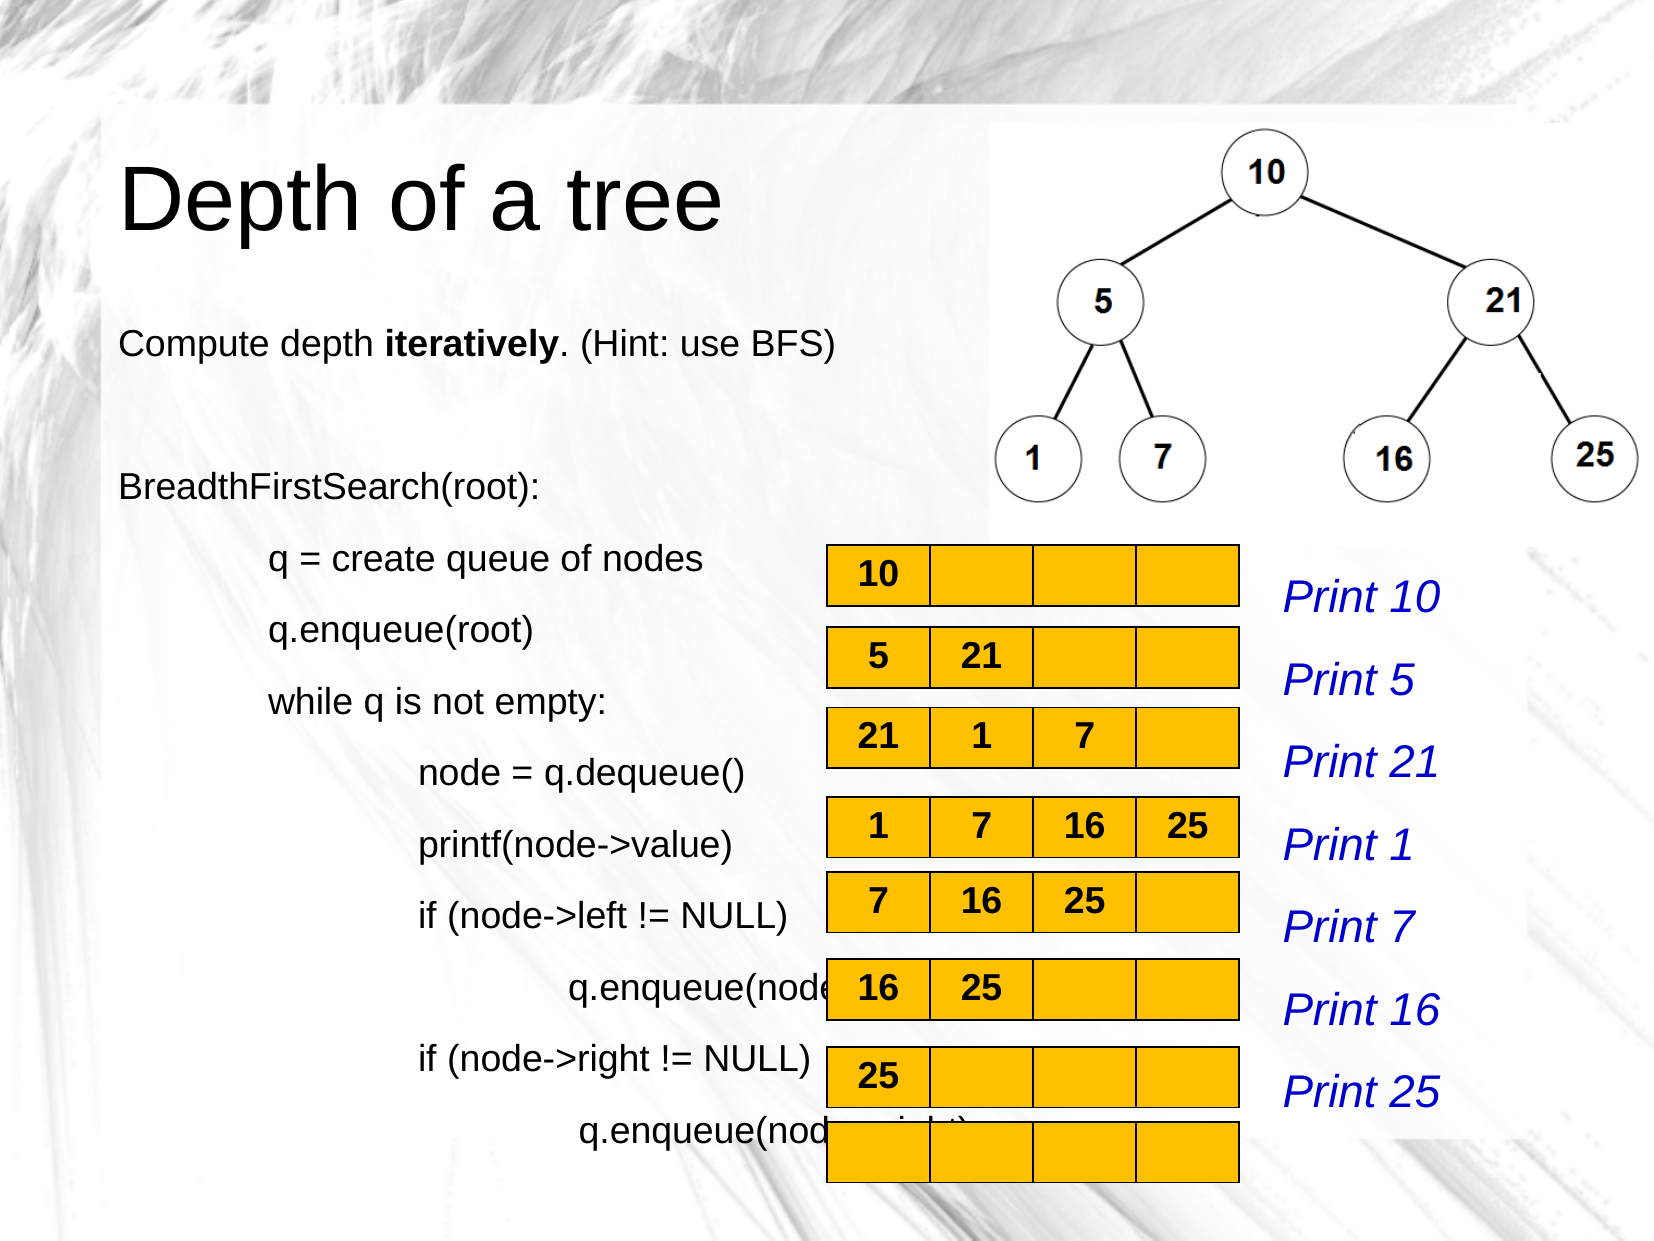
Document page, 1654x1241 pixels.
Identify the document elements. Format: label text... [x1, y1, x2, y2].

table_header [931, 546, 1032, 605]
table_header [828, 1123, 929, 1182]
table_header [931, 1048, 1032, 1107]
table_header 21 [931, 628, 1032, 687]
table_header 21 [828, 708, 929, 767]
table_header [1137, 960, 1238, 1019]
table_header 7 [931, 798, 1032, 857]
table_header 5 [828, 628, 929, 687]
list Compute depth iteratively. (Hint: use BFS) BreadthFirstSearch(root): q = create queue of nodes q.enqueue(root) while q is not empty: node = q.dequeue() printf(node->value) if (node->left != NULL) q.enqueue(node->left) if (node->right != NULL) q.enqueue(node->right) [118, 319, 1267, 1109]
table_header 16 [931, 873, 1032, 932]
table_header [1034, 1048, 1135, 1107]
text_box Print 10 Print 5 Print 21 Print 1 Print 7 Print 16 Print 25 [1267, 532, 1654, 1124]
table_header 16 [1034, 798, 1135, 857]
table_header [1137, 1048, 1238, 1107]
table_header [1137, 873, 1238, 932]
table_header [1137, 547, 1238, 605]
table_header 7 [828, 873, 929, 932]
table_header [1137, 708, 1238, 767]
table_header 16 [828, 960, 929, 1019]
table_header [1137, 628, 1238, 687]
table_header 7 [1034, 708, 1135, 767]
table_header [1034, 1123, 1135, 1182]
table_header 25 [828, 1048, 929, 1107]
title Depth of a tree [118, 93, 1506, 299]
table_header 25 [1034, 873, 1135, 932]
table_header [1034, 628, 1135, 687]
table_header [1137, 1123, 1238, 1182]
table_header 25 [931, 960, 1032, 1019]
table_header [1034, 547, 1135, 605]
table_header [931, 1123, 1032, 1182]
picture [0, 0, 1654, 1241]
table_header [1034, 960, 1135, 1019]
table_header 1 [828, 798, 929, 857]
table_header 25 [1137, 798, 1238, 857]
table_header 1 [931, 708, 1032, 767]
table_header 10 [828, 546, 929, 605]
